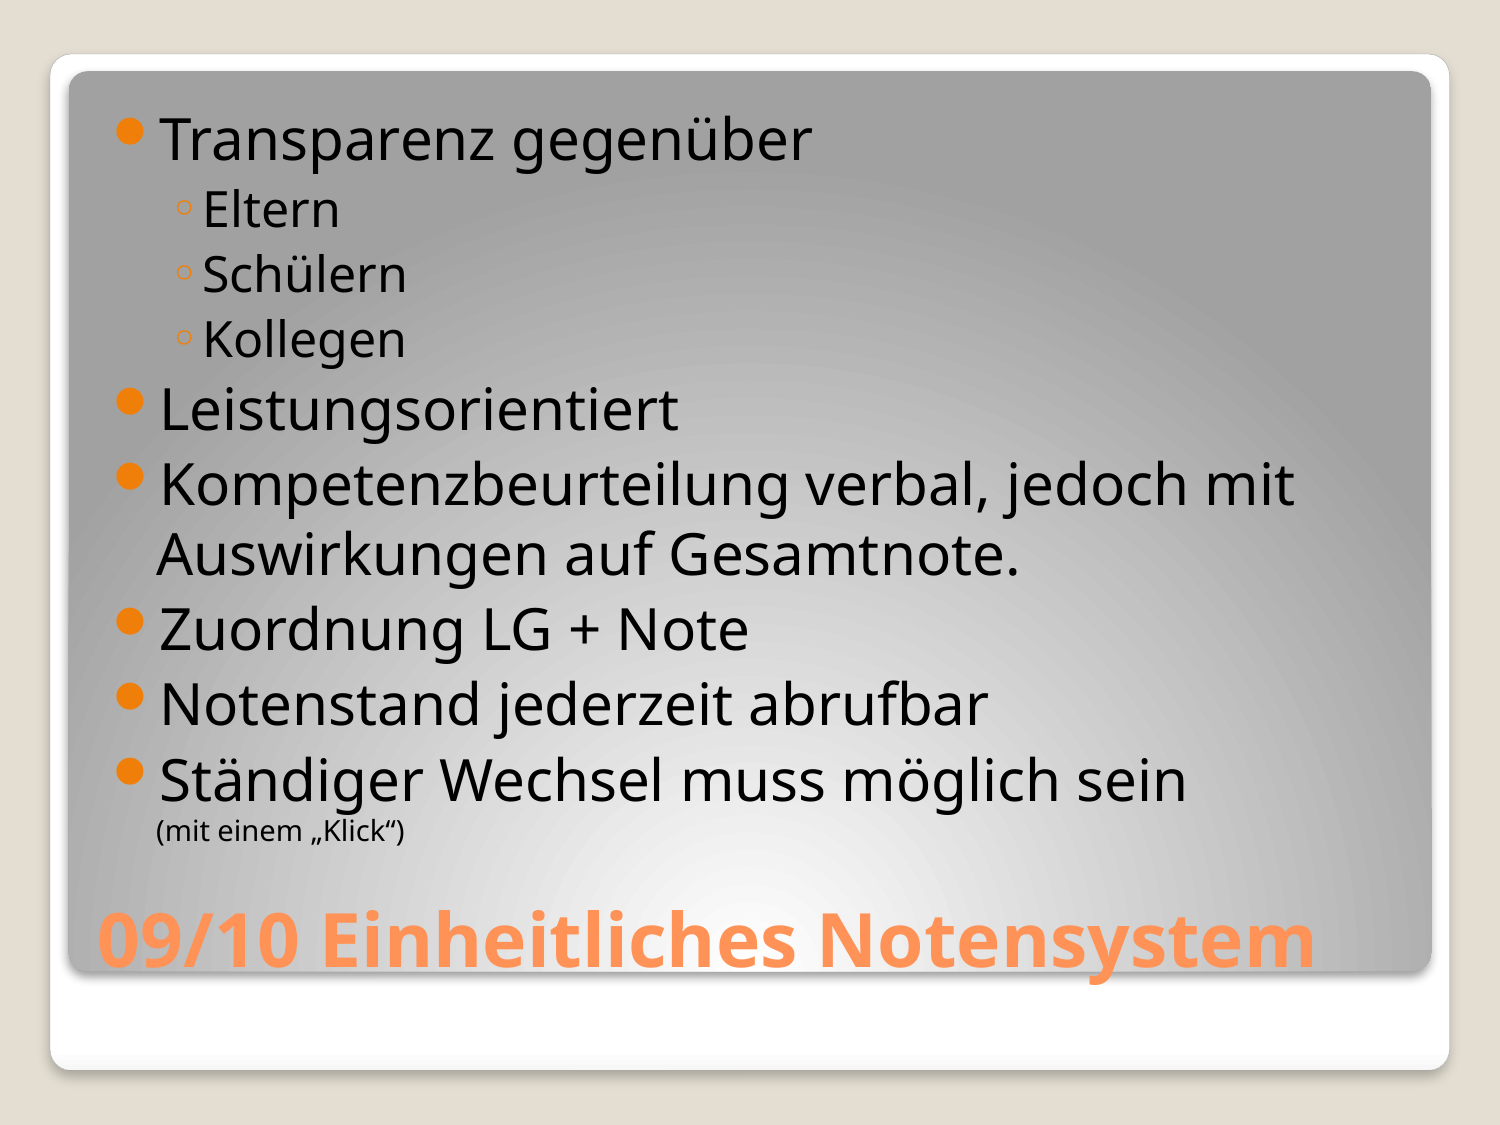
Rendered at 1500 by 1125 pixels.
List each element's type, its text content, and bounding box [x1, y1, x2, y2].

title 09/10 Einheitliches Notensystem [82, 882, 1425, 990]
list Transparenz gegenüber Eltern Schülern Kollegen Leistungsorientiert Kompetenzbeurteilung verbal, jedoch mit Auswirkungen auf Gesamtnote. Zuordnung LG + Note Notenstand jederzeit abrufbar Ständiger Wechsel muss möglich sein (mit einem „Klick“) [82, 86, 1425, 882]
